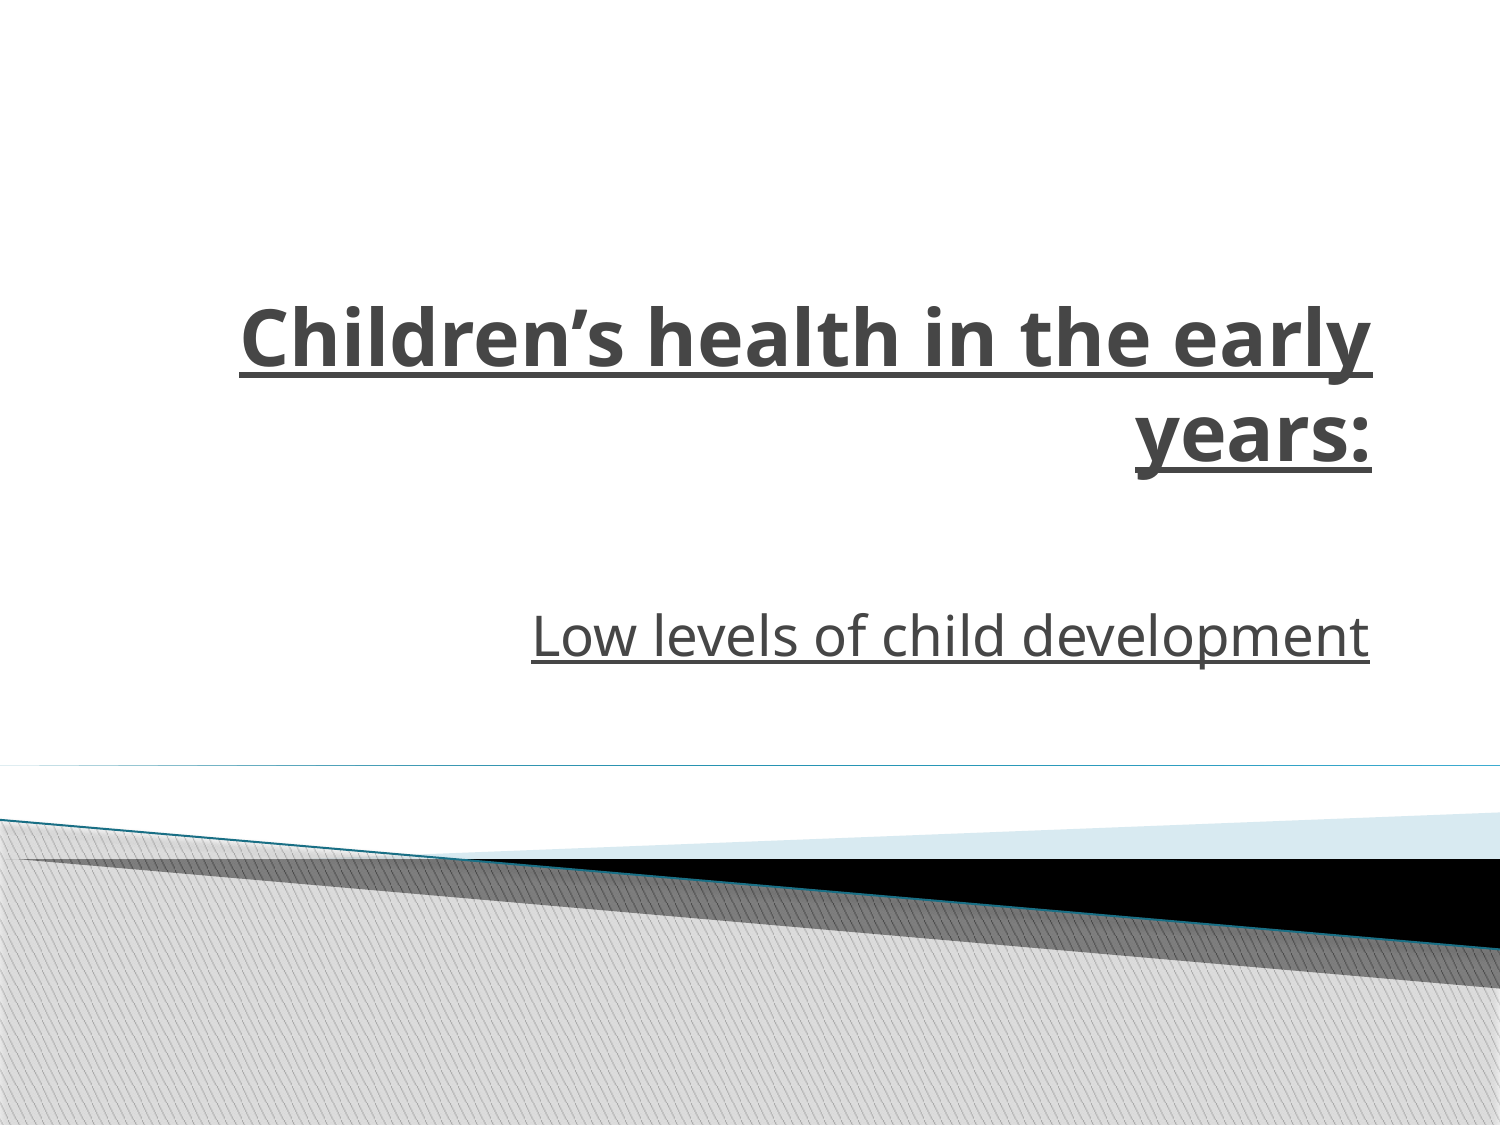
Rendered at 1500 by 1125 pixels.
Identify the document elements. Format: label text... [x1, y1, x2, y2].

subtitle Low levels of child development [112, 592, 1388, 790]
picture [5, 859, 1500, 989]
title Children’s health in the early years: [112, 278, 1388, 580]
